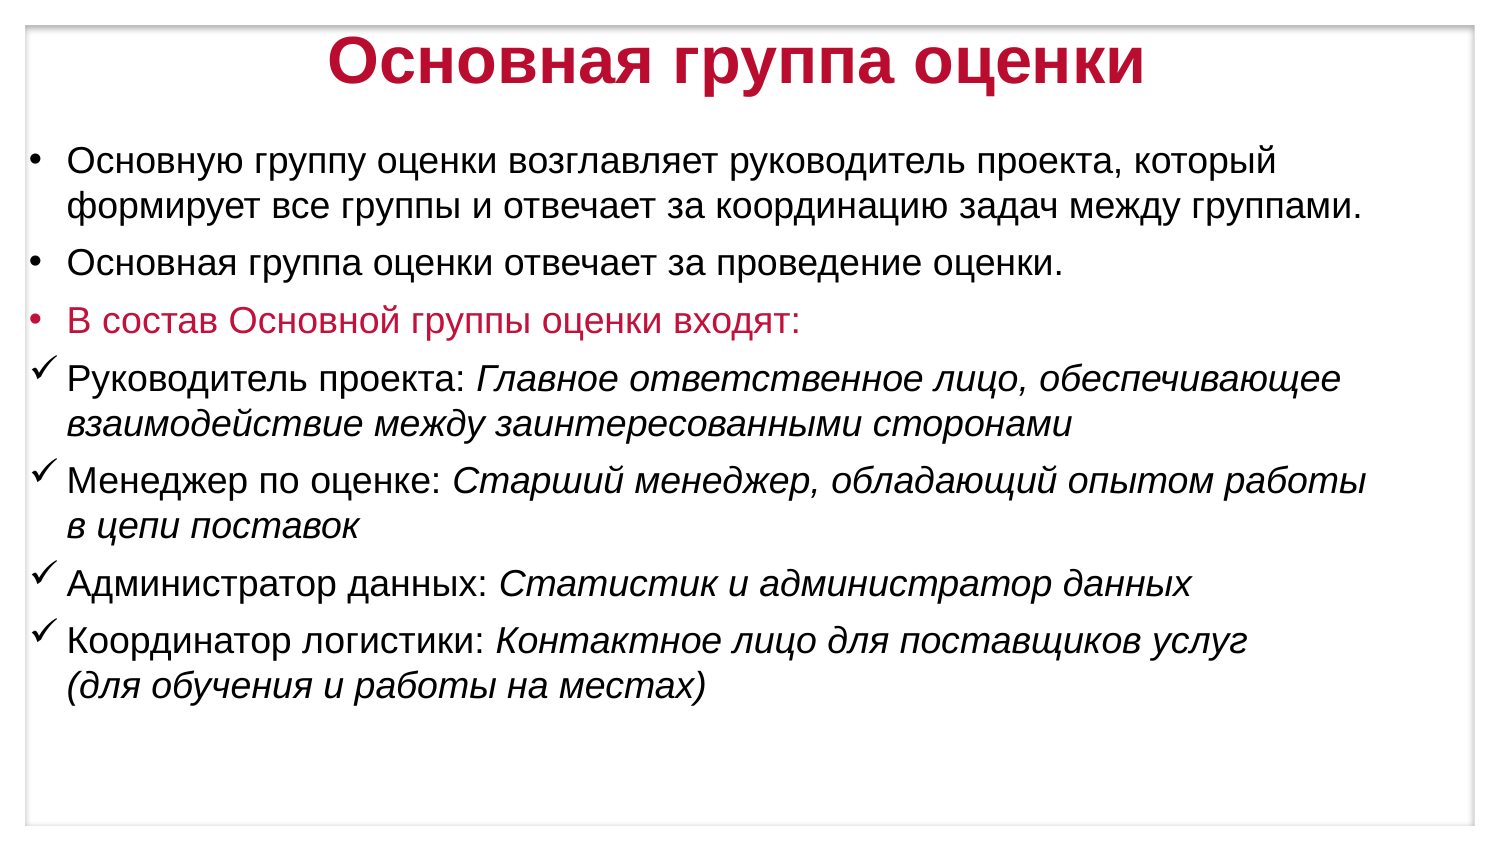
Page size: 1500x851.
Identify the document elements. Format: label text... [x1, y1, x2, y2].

list Основную группу оценки возглавляет руководитель проекта, который формирует все группы и отвечает за координацию задач между группами. Основная группа оценки отвечает за проведение оценки. В состав Основной группы оценки входят: Руководитель проекта: Главное ответственное лицо, обеспечивающее взаимодействие между заинтересованными сторонами Менеджер по оценке: Старший менеджер, обладающий опытом работы в цепи поставок Администратор данных: Статистик и администратор данных Координатор логистики: Контактное лицо для поставщиков услуг (для обучения и работы на местах) [13, 128, 1469, 827]
title Основная группа оценки [191, 8, 1284, 105]
